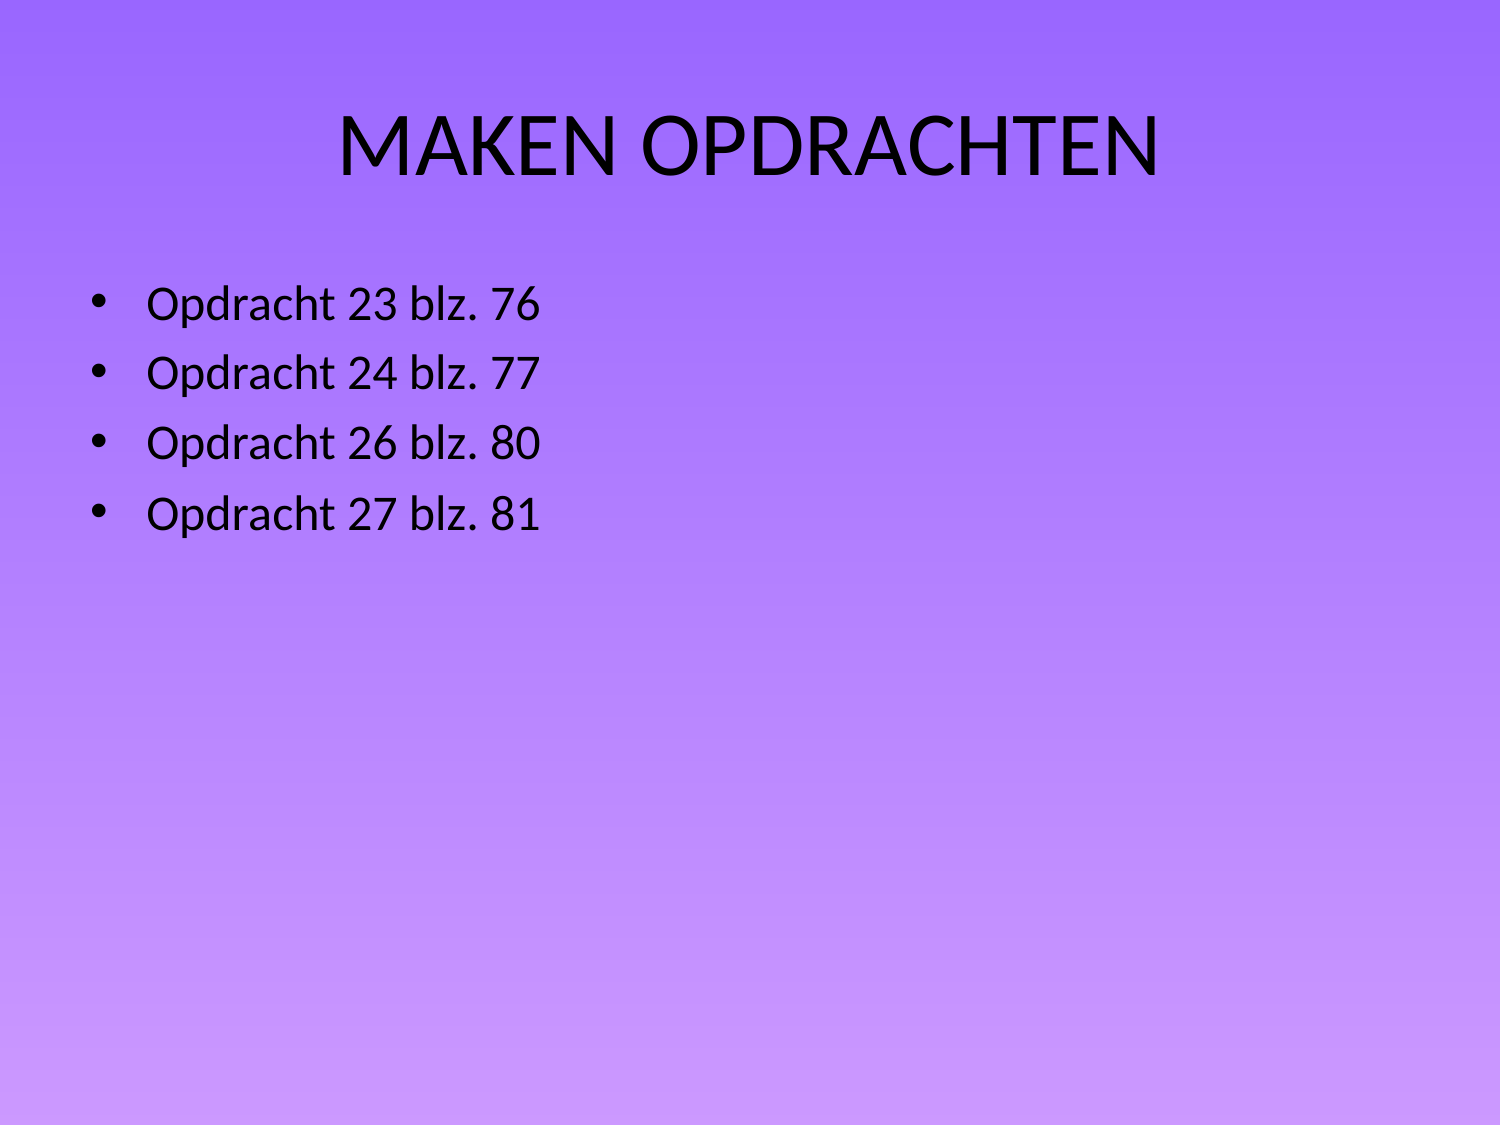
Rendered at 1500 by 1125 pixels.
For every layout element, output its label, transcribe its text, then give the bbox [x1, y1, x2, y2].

list Opdracht 23 blz. 76 Opdracht 24 blz. 77 Opdracht 26 blz. 80 Opdracht 27 blz. 81 [75, 262, 1425, 1005]
title MAKEN OPDRACHTEN [75, 45, 1425, 233]
